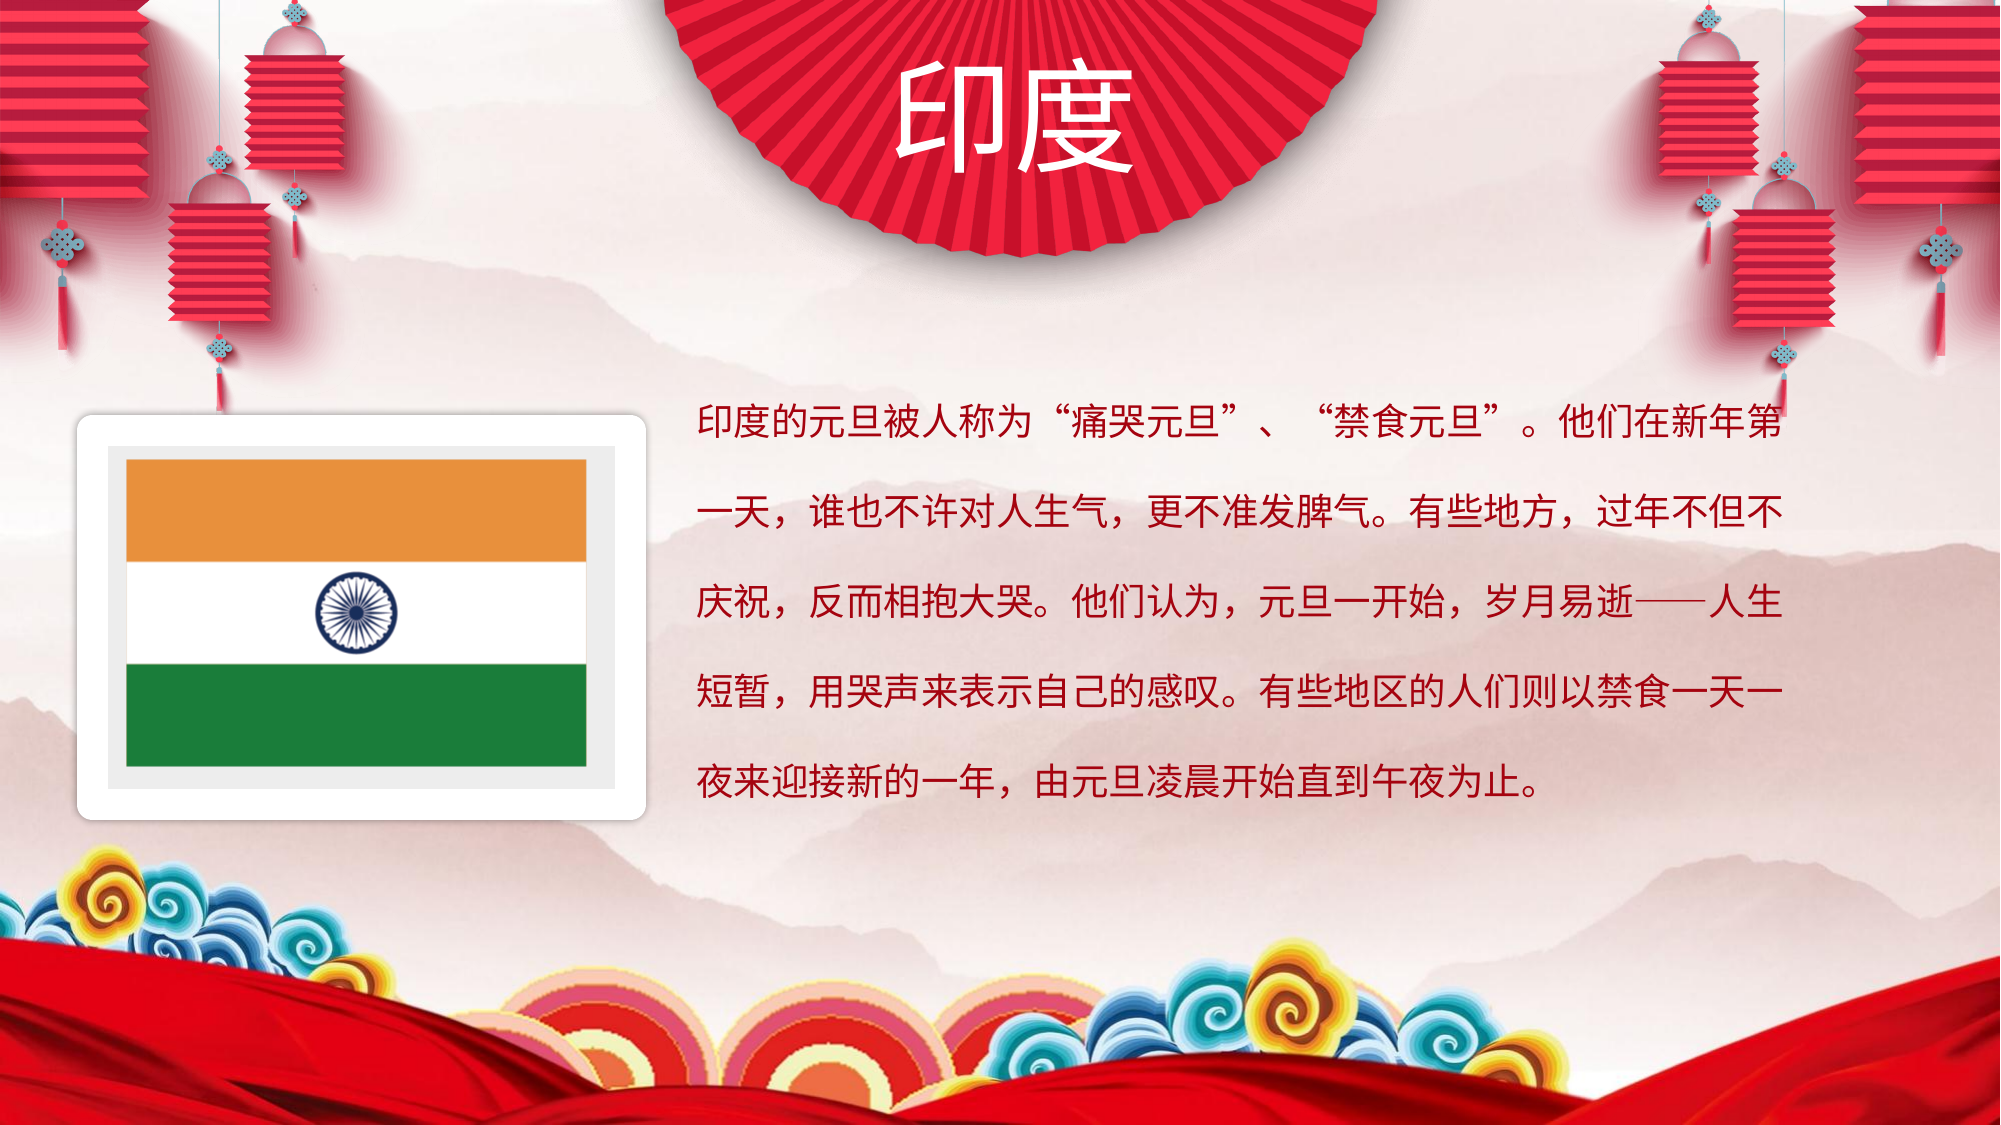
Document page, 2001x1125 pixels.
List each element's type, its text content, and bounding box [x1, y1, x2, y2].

picture [0, 0, 2000, 1125]
text_box 印度的元旦被人称为“痛哭元旦”、“禁食元旦”。他们在新年第一天，谁也不许对人生气，更不准发脾气。有些地方，过年不但不庆祝，反而相抱大哭。他们认为，元旦一开始，岁月易逝——人生短暂，用哭声来表示自己的感叹。有些地区的人们则以禁食一天一夜来迎接新的一年，由元旦凌晨开始直到午夜为止。 [681, 345, 1834, 811]
